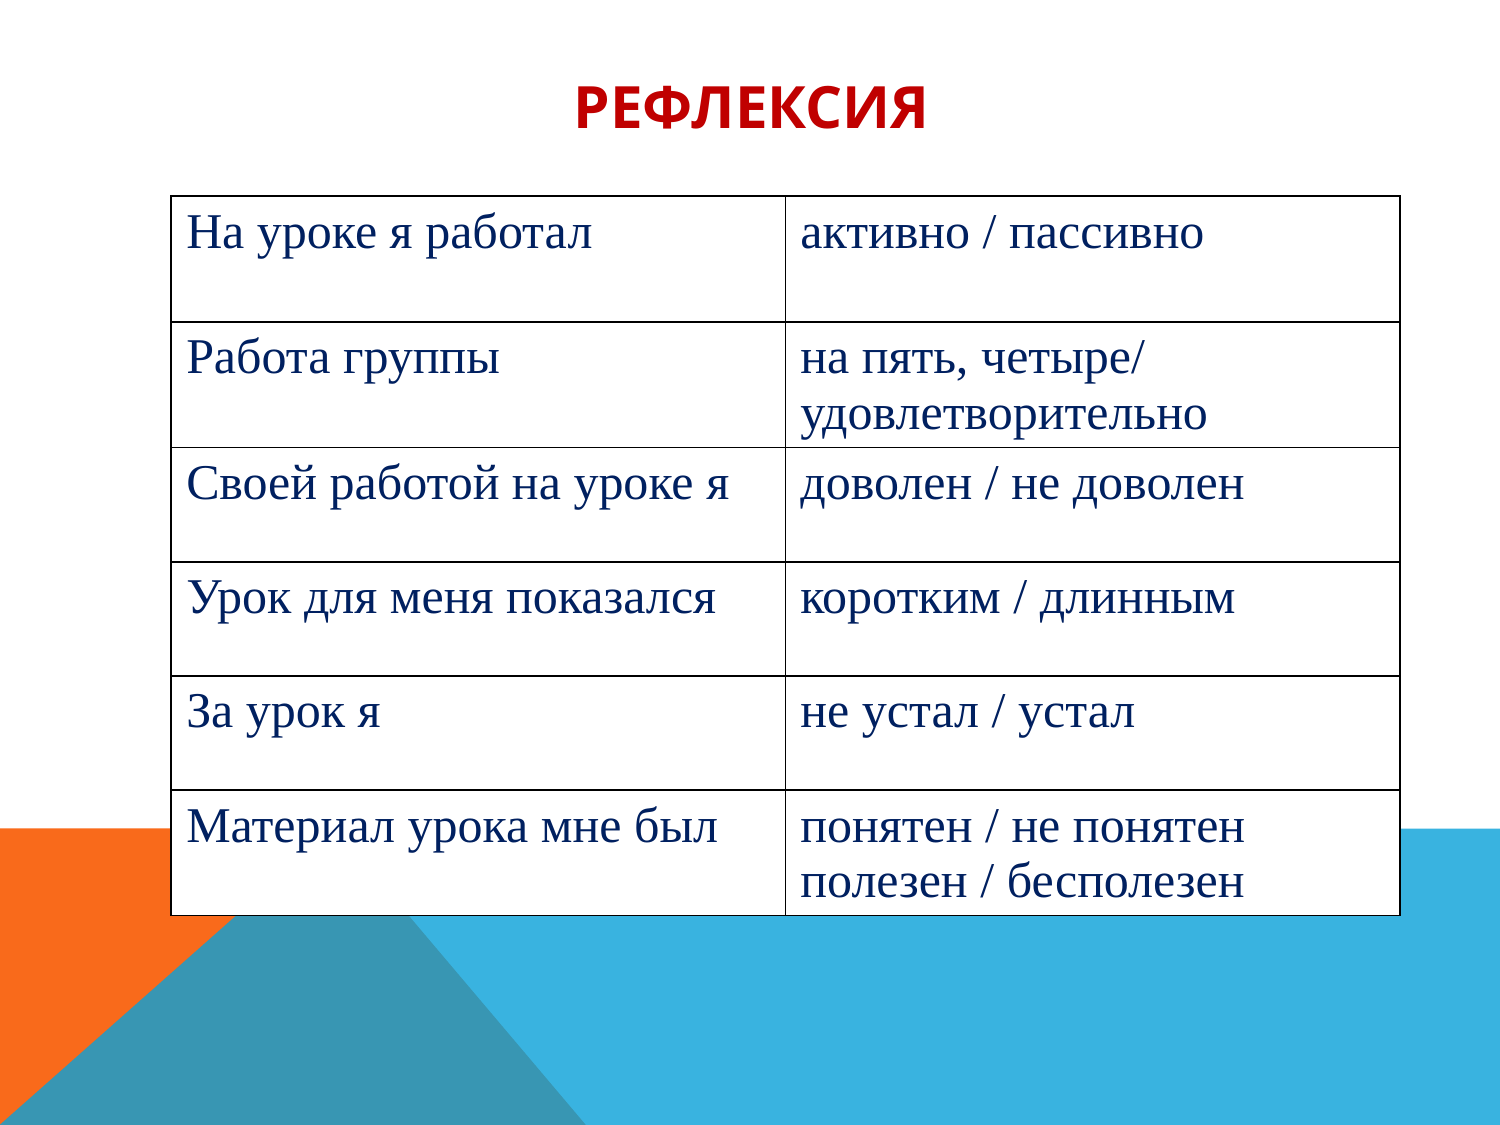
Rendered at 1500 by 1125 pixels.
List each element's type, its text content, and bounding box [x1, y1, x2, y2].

table_cell коротким / длинным [786, 563, 1399, 675]
table_header На уроке я работал [172, 197, 785, 321]
table_cell доволен / не доволен [786, 448, 1399, 561]
title Рефлексия [135, 60, 1369, 150]
table_cell Урок для меня показался [172, 563, 785, 675]
table_cell Материал урока мне был [172, 791, 785, 915]
table_header активно / пассивно [786, 197, 1399, 321]
table_cell За урок я [172, 677, 785, 789]
table_cell на пять, четыре/ удовлетворительно [786, 323, 1399, 447]
table_cell понятен / не понятен полезен / бесполезен [786, 791, 1399, 915]
table_cell Своей работой на уроке я [172, 448, 785, 561]
table_cell Работа группы [172, 323, 785, 447]
table_cell не устал / устал [786, 677, 1399, 789]
